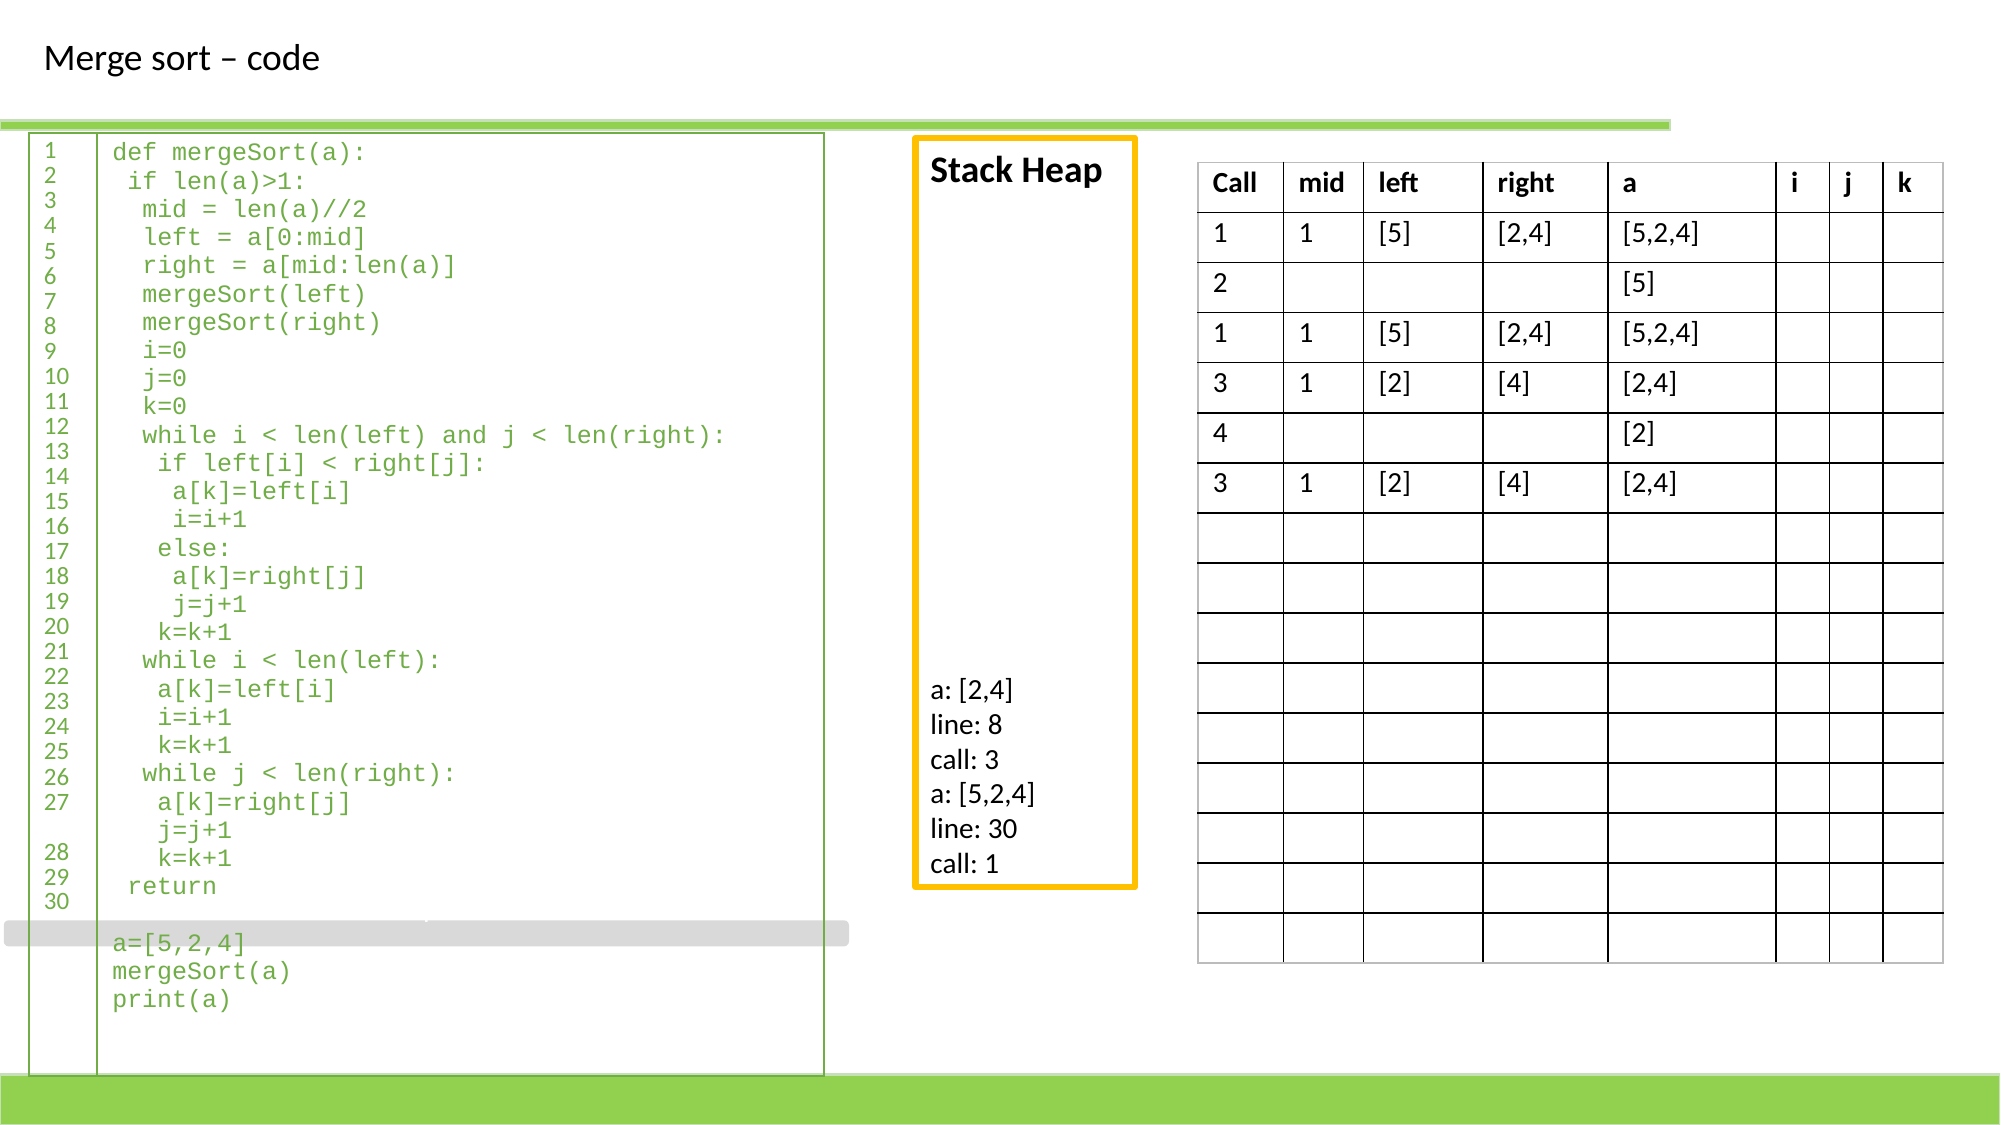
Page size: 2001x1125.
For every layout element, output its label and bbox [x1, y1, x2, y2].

table_cell [1284, 464, 1363, 512]
table_cell [1364, 614, 1482, 662]
table_cell [1199, 313, 1283, 362]
table_header [1609, 163, 1775, 212]
table_cell [1284, 514, 1363, 562]
table_cell [1777, 313, 1829, 362]
table_cell [1364, 664, 1482, 712]
table_cell [1777, 213, 1829, 262]
table_cell [1777, 464, 1829, 512]
table_cell [1884, 664, 1942, 712]
table_cell [1284, 914, 1363, 962]
table_header [1830, 163, 1882, 212]
table_cell [1777, 564, 1829, 612]
table_cell [1364, 814, 1482, 862]
table_cell [1199, 614, 1283, 662]
table_cell [1199, 664, 1283, 712]
table_cell [1484, 664, 1607, 712]
table_cell [1484, 263, 1607, 312]
table_cell [1830, 213, 1882, 262]
table_header [1364, 163, 1482, 212]
table_cell [1777, 714, 1829, 762]
table_cell [1284, 864, 1363, 912]
text_box [825, 920, 850, 947]
table_cell [1484, 614, 1607, 662]
table_cell [1364, 714, 1482, 762]
table_cell [1484, 313, 1607, 362]
table_header [1884, 163, 1942, 212]
table_cell [1364, 514, 1482, 562]
table_cell [1284, 263, 1363, 312]
table_cell [1364, 313, 1482, 362]
table_cell [1609, 414, 1775, 462]
table_cell [1884, 313, 1942, 362]
table_cell [1884, 714, 1942, 762]
table_cell [1364, 764, 1482, 812]
table_cell [1884, 213, 1942, 262]
table_cell [1609, 564, 1775, 612]
table_cell [1830, 714, 1882, 762]
table_cell [1609, 914, 1775, 962]
table_cell [1609, 213, 1775, 262]
table_cell [1484, 363, 1607, 412]
table_header [1777, 163, 1829, 212]
table_cell [1284, 213, 1363, 262]
table_cell [1284, 764, 1363, 812]
table_cell [1199, 914, 1283, 962]
table_cell [1609, 363, 1775, 412]
table_cell [1609, 464, 1775, 512]
table_cell [1609, 764, 1775, 812]
table_cell [1284, 614, 1363, 662]
table_cell [1830, 363, 1882, 412]
table_cell [1199, 714, 1283, 762]
table_cell [1884, 263, 1942, 312]
table_cell [1609, 313, 1775, 362]
table_cell [1484, 464, 1607, 512]
table_cell [1830, 914, 1882, 962]
text_box [915, 137, 1135, 888]
table_cell [1830, 263, 1882, 312]
table_header [98, 134, 823, 1075]
table_header [1199, 163, 1283, 212]
table_cell [1484, 914, 1607, 962]
table_cell [1777, 914, 1829, 962]
table_cell [1364, 864, 1482, 912]
table_cell [1484, 564, 1607, 612]
table_cell [1609, 263, 1775, 312]
table_cell [1484, 764, 1607, 812]
table_cell [1364, 564, 1482, 612]
table_cell [1777, 664, 1829, 712]
table_cell [1884, 864, 1942, 912]
table_cell [1777, 614, 1829, 662]
table_cell [1284, 664, 1363, 712]
table_header [1484, 163, 1607, 212]
table_cell [1830, 614, 1882, 662]
table_cell [1364, 363, 1482, 412]
table_cell [1484, 414, 1607, 462]
table_cell [1830, 313, 1882, 362]
table_cell [1609, 664, 1775, 712]
table_cell [1884, 514, 1942, 562]
table_cell [1364, 414, 1482, 462]
table_cell [1777, 363, 1829, 412]
table_cell [1777, 864, 1829, 912]
table_cell [1777, 514, 1829, 562]
table_cell [1364, 464, 1482, 512]
table_cell [1364, 914, 1482, 962]
table_cell [1199, 263, 1283, 312]
table_cell [1884, 614, 1942, 662]
table_cell [1830, 764, 1882, 812]
table_cell [1830, 864, 1882, 912]
table_cell [1884, 363, 1942, 412]
table_cell [1830, 414, 1882, 462]
table_cell [1884, 814, 1942, 862]
table_cell [1830, 564, 1882, 612]
table_cell [1484, 714, 1607, 762]
table_cell [1830, 664, 1882, 712]
table_cell [1199, 363, 1283, 412]
table_cell [1884, 564, 1942, 612]
table_cell [1884, 464, 1942, 512]
table_header [1284, 163, 1363, 212]
text_box [3, 920, 28, 947]
table_cell [1364, 213, 1482, 262]
table_cell [1284, 564, 1363, 612]
table_cell [1284, 313, 1363, 362]
table_cell [1364, 263, 1482, 312]
table_cell [1199, 564, 1283, 612]
table_cell [1284, 414, 1363, 462]
table_header [30, 134, 96, 1075]
table_cell [1884, 764, 1942, 812]
table_cell [1199, 764, 1283, 812]
table_cell [1777, 414, 1829, 462]
table_cell [1284, 814, 1363, 862]
table_cell [1609, 714, 1775, 762]
table_cell [1884, 914, 1942, 962]
table_cell [1609, 614, 1775, 662]
table_cell [1830, 814, 1882, 862]
table_cell [1484, 514, 1607, 562]
table_cell [1199, 514, 1283, 562]
table_cell [1777, 814, 1829, 862]
table_cell [1284, 363, 1363, 412]
table_cell [1777, 764, 1829, 812]
table_cell [1484, 814, 1607, 862]
table_cell [1284, 714, 1363, 762]
table_cell [1199, 464, 1283, 512]
table_cell [1199, 864, 1283, 912]
table_cell [1199, 213, 1283, 262]
table_cell [1884, 414, 1942, 462]
table_cell [1830, 514, 1882, 562]
table_cell [1484, 213, 1607, 262]
table_cell [1830, 464, 1882, 512]
table_cell [1609, 814, 1775, 862]
table_cell [1777, 263, 1829, 312]
table_cell [1609, 864, 1775, 912]
table_cell [1609, 514, 1775, 562]
table_cell [1199, 414, 1283, 462]
table_cell [1199, 814, 1283, 862]
table_cell [1484, 864, 1607, 912]
text_box [28, 25, 1072, 86]
